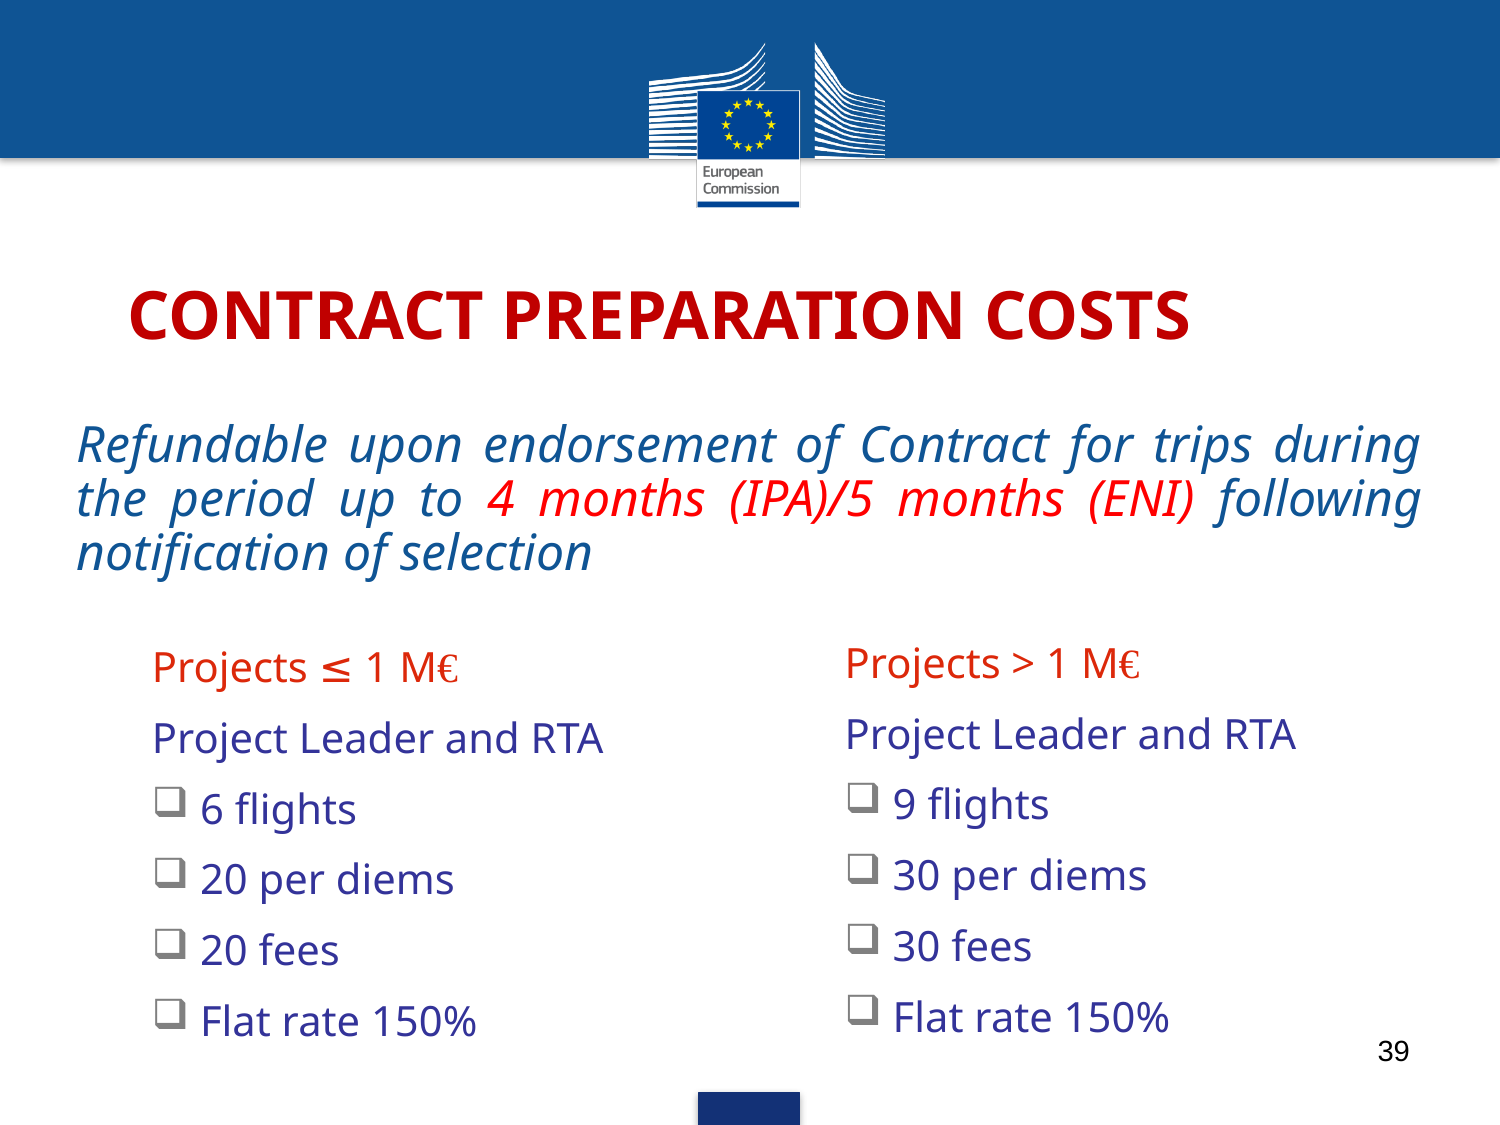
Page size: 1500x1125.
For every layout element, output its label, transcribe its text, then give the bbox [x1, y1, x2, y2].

picture [649, 42, 885, 196]
list Refundable upon endorsement of Contract for trips during the period up to 4 months (IPA)/5 months (ENI) following notification of selection [76, 379, 1424, 487]
title CONTRACT PREPARATION COSTS [53, 196, 1404, 340]
text_box Projects > 1 M€ Project Leader and RTA 9 flights 30 per diems 30 fees Flat rate 150% [822, 629, 1319, 1049]
text_box Projects ≤ 1 M€ Project Leader and RTA 6 flights 20 per diems 20 fees Flat rate 150% [123, 633, 632, 1053]
slide_number 39 [1074, 1024, 1425, 1103]
